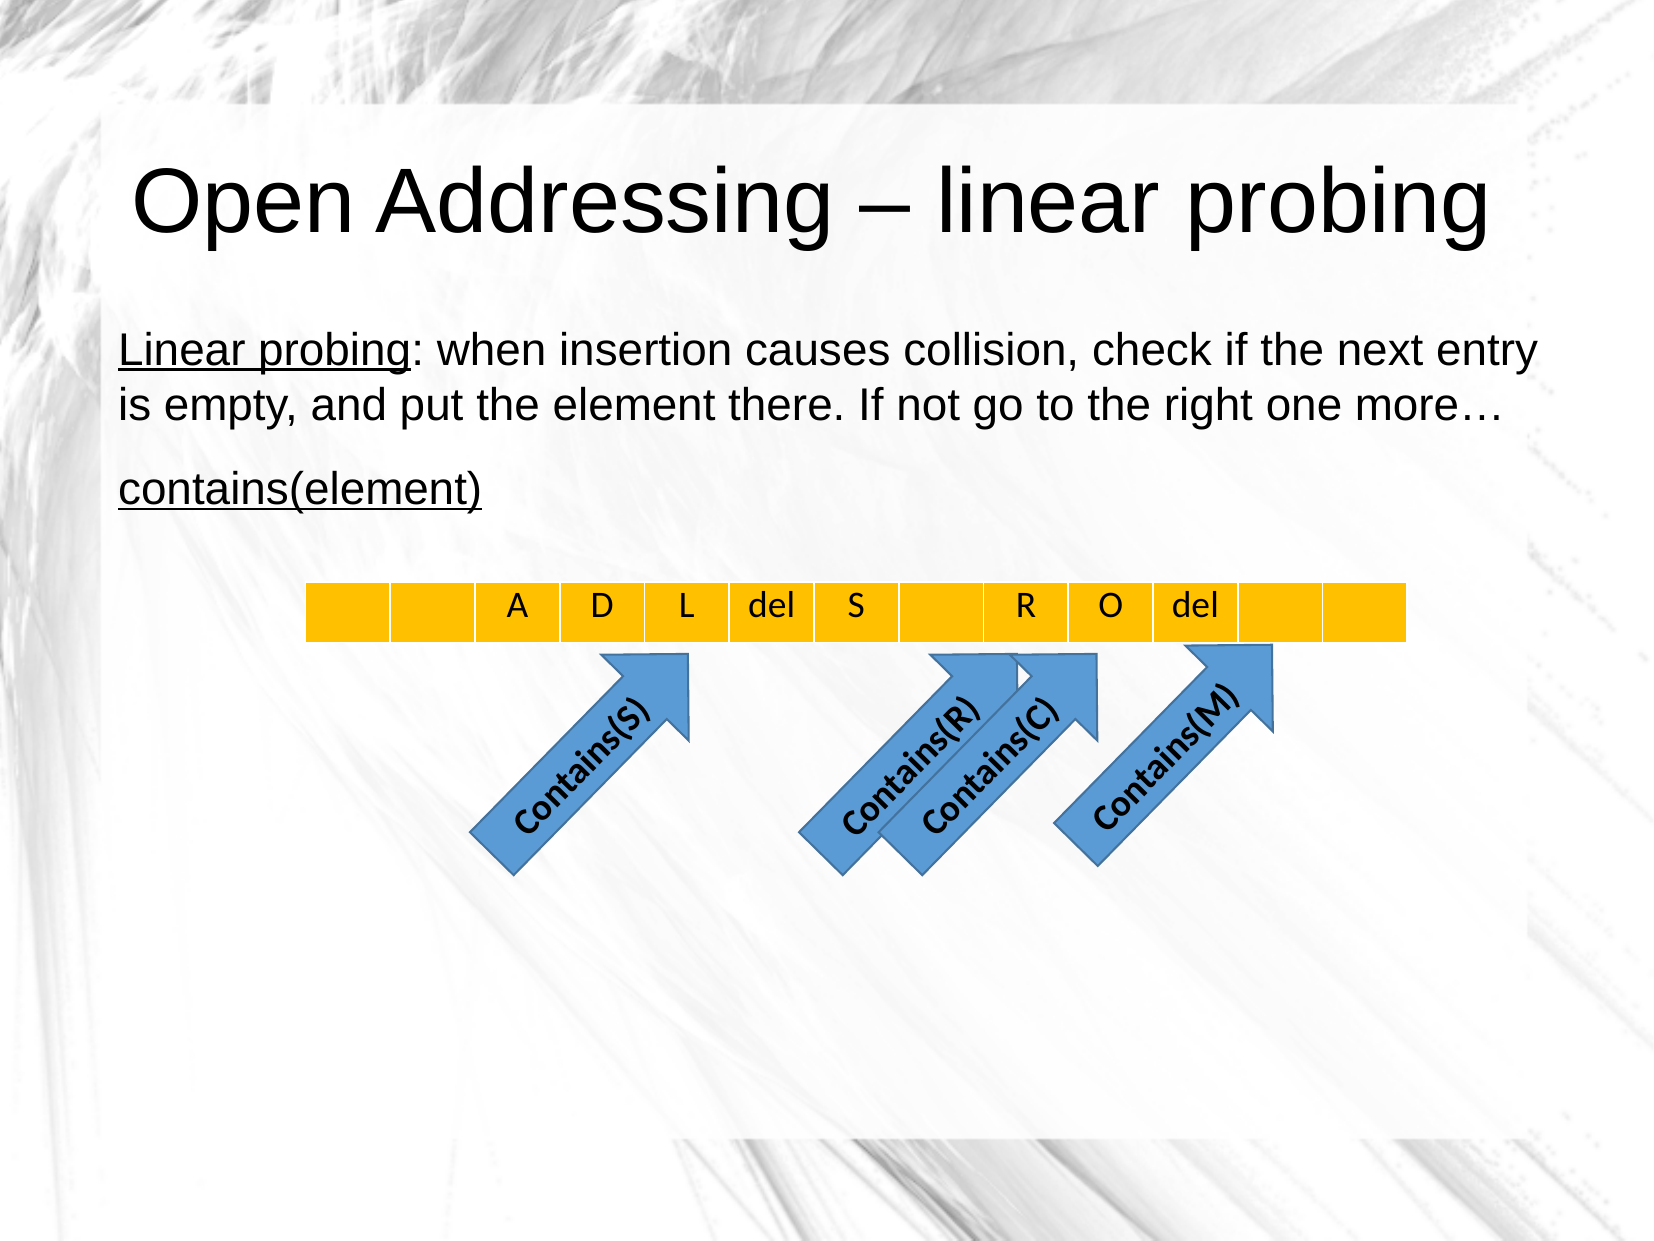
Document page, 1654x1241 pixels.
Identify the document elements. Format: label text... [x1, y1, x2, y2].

table_header [900, 583, 983, 642]
text_box Contains(C) [877, 652, 1099, 877]
table_header del [1154, 583, 1237, 642]
title Open Addressing – linear probing [118, 112, 1506, 281]
text_box Contains(S) [468, 652, 690, 877]
table_header L [645, 583, 728, 642]
list Linear probing: when insertion causes collision, check if the next entry is empty, and put the element there. If not go to the right one more… contains(element) [118, 319, 1571, 1102]
table_header [306, 583, 389, 642]
picture [0, 0, 1654, 1241]
table_header [1323, 583, 1406, 642]
table_header A [476, 583, 559, 642]
text_box Contains(R) [797, 652, 1019, 877]
table_header S [815, 583, 898, 642]
table_header O [1069, 583, 1152, 642]
text_box Contains(M) [1052, 643, 1274, 868]
table_header [1239, 583, 1322, 642]
table_header D [561, 583, 644, 642]
table_header del [730, 583, 813, 642]
table_header R [984, 583, 1067, 642]
table_header [391, 583, 474, 642]
